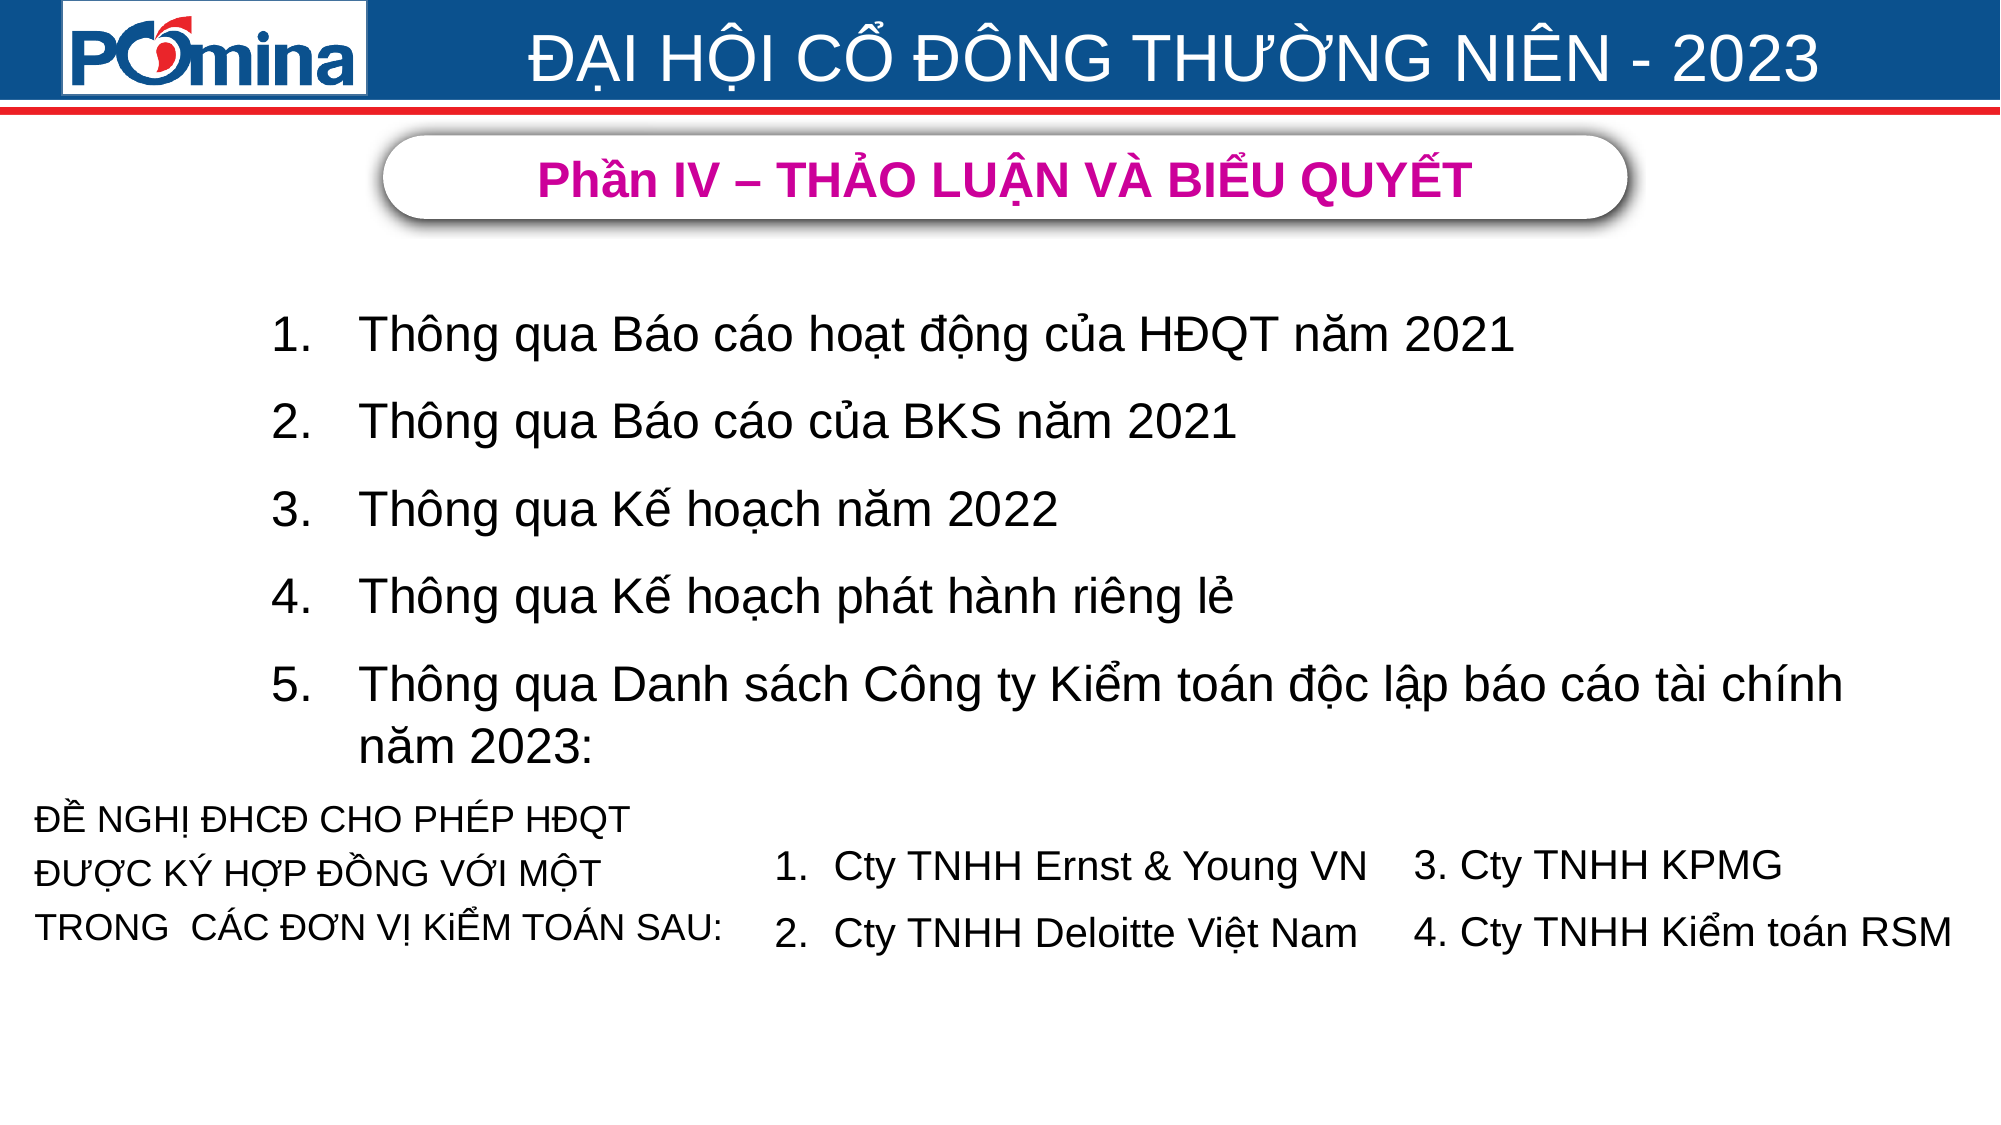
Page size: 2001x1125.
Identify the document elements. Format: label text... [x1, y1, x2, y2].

text_box ĐỀ NGHỊ ĐHCĐ CHO PHÉP HĐQT ĐƯỢC KÝ HỢP ĐỒNG VỚI MỘT TRONG CÁC ĐƠN VỊ KiỂM TOÁN SAU: [19, 777, 745, 956]
picture [0, 0, 2000, 126]
text_box Phần IV – THẢO LUẬN VÀ BIỂU QUYẾT [383, 135, 1628, 219]
text_box 3. Cty TNHH KPMG 4. Cty TNHH Kiểm toán RSM [1398, 759, 2000, 962]
text_box Thông qua Báo cáo hoạt động của HĐQT năm 2021 Thông qua Báo cáo của BKS năm 2021 Thông qua Kế hoạch năm 2022 Thông qua Kế hoạch phát hành riêng lẻ Thông qua Danh sách Công ty Kiểm toán độc lập báo cáo tài chính năm 2023: [227, 291, 1918, 777]
text_box Cty TNHH Ernst & Young VN Cty TNHH Deloitte Việt Nam [745, 760, 1399, 963]
